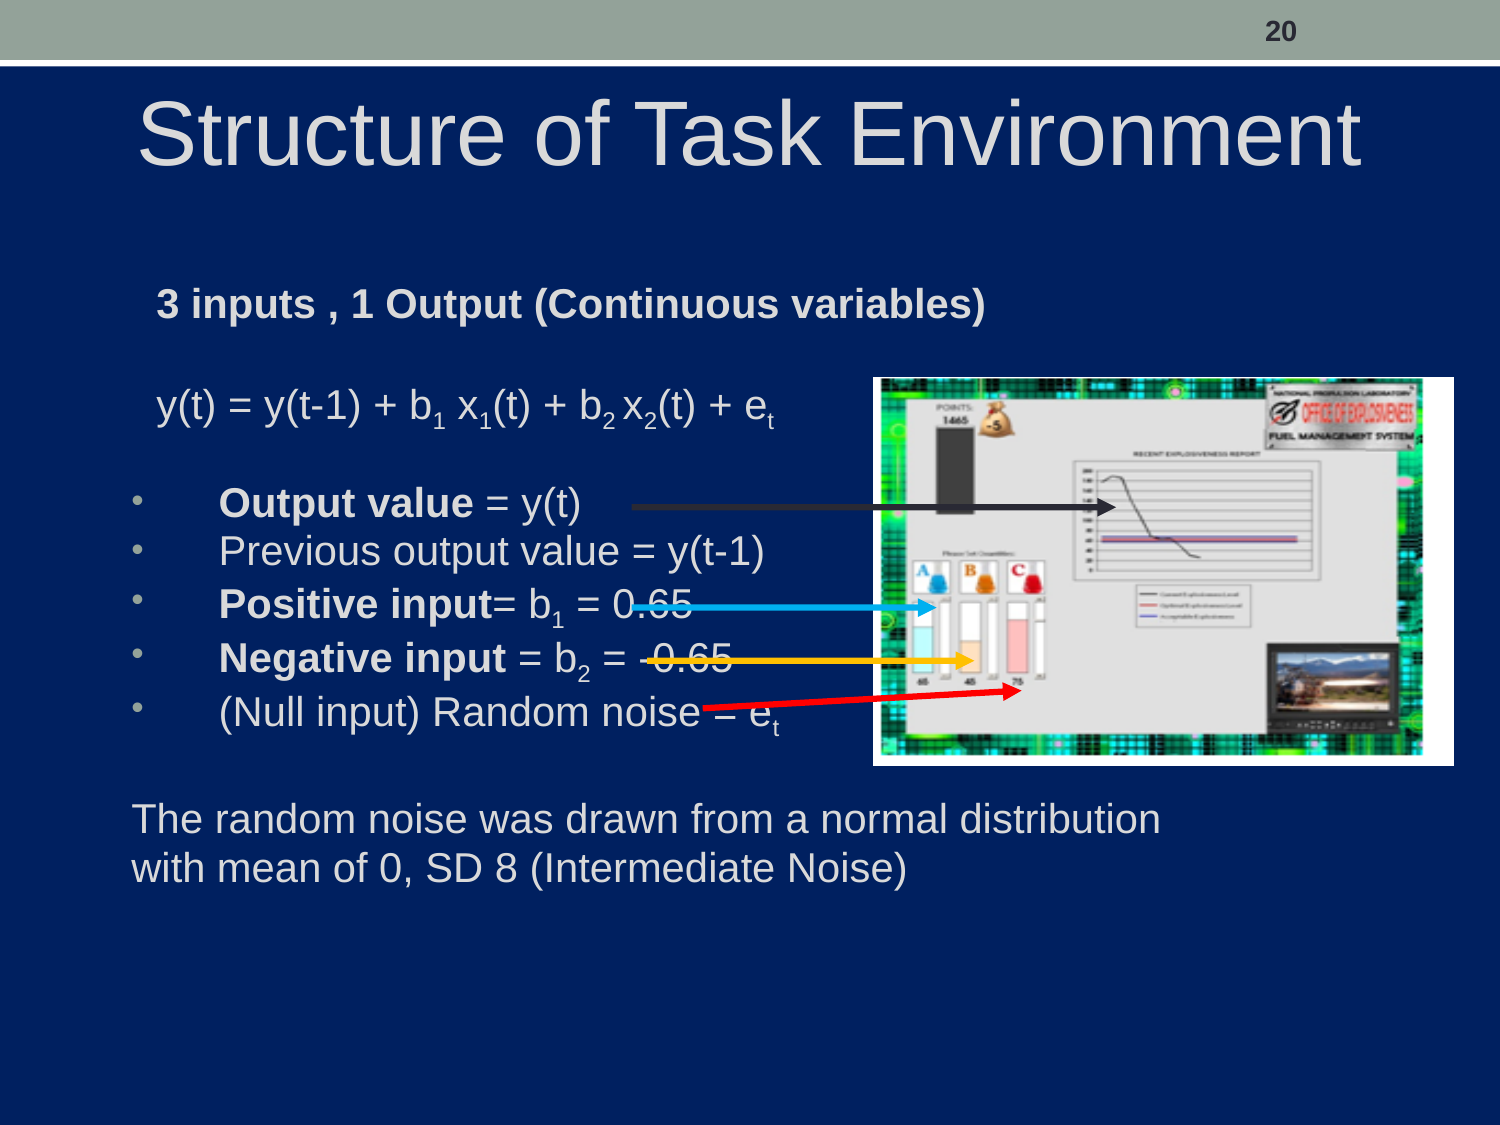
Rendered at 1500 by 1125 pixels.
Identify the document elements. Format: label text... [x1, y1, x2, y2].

slide_number 20 [1250, 3, 1425, 57]
list 3 inputs , 1 Output (Continuous variables) y(t) = y(t-1) + b1 x1(t) + b2 x2(t) + et Output value = y(t) Previous output value = y(t-1) Positive input= b1 = 0.65 Negative input = b2 = -0.65 (Null input) Random noise = et The random noise was drawn from a normal distribution with mean of 0, SD 8 (Intermediate Noise) [41, 278, 1365, 1071]
picture [873, 376, 1455, 766]
text_box Structure of Task Environment [0, 66, 1500, 192]
